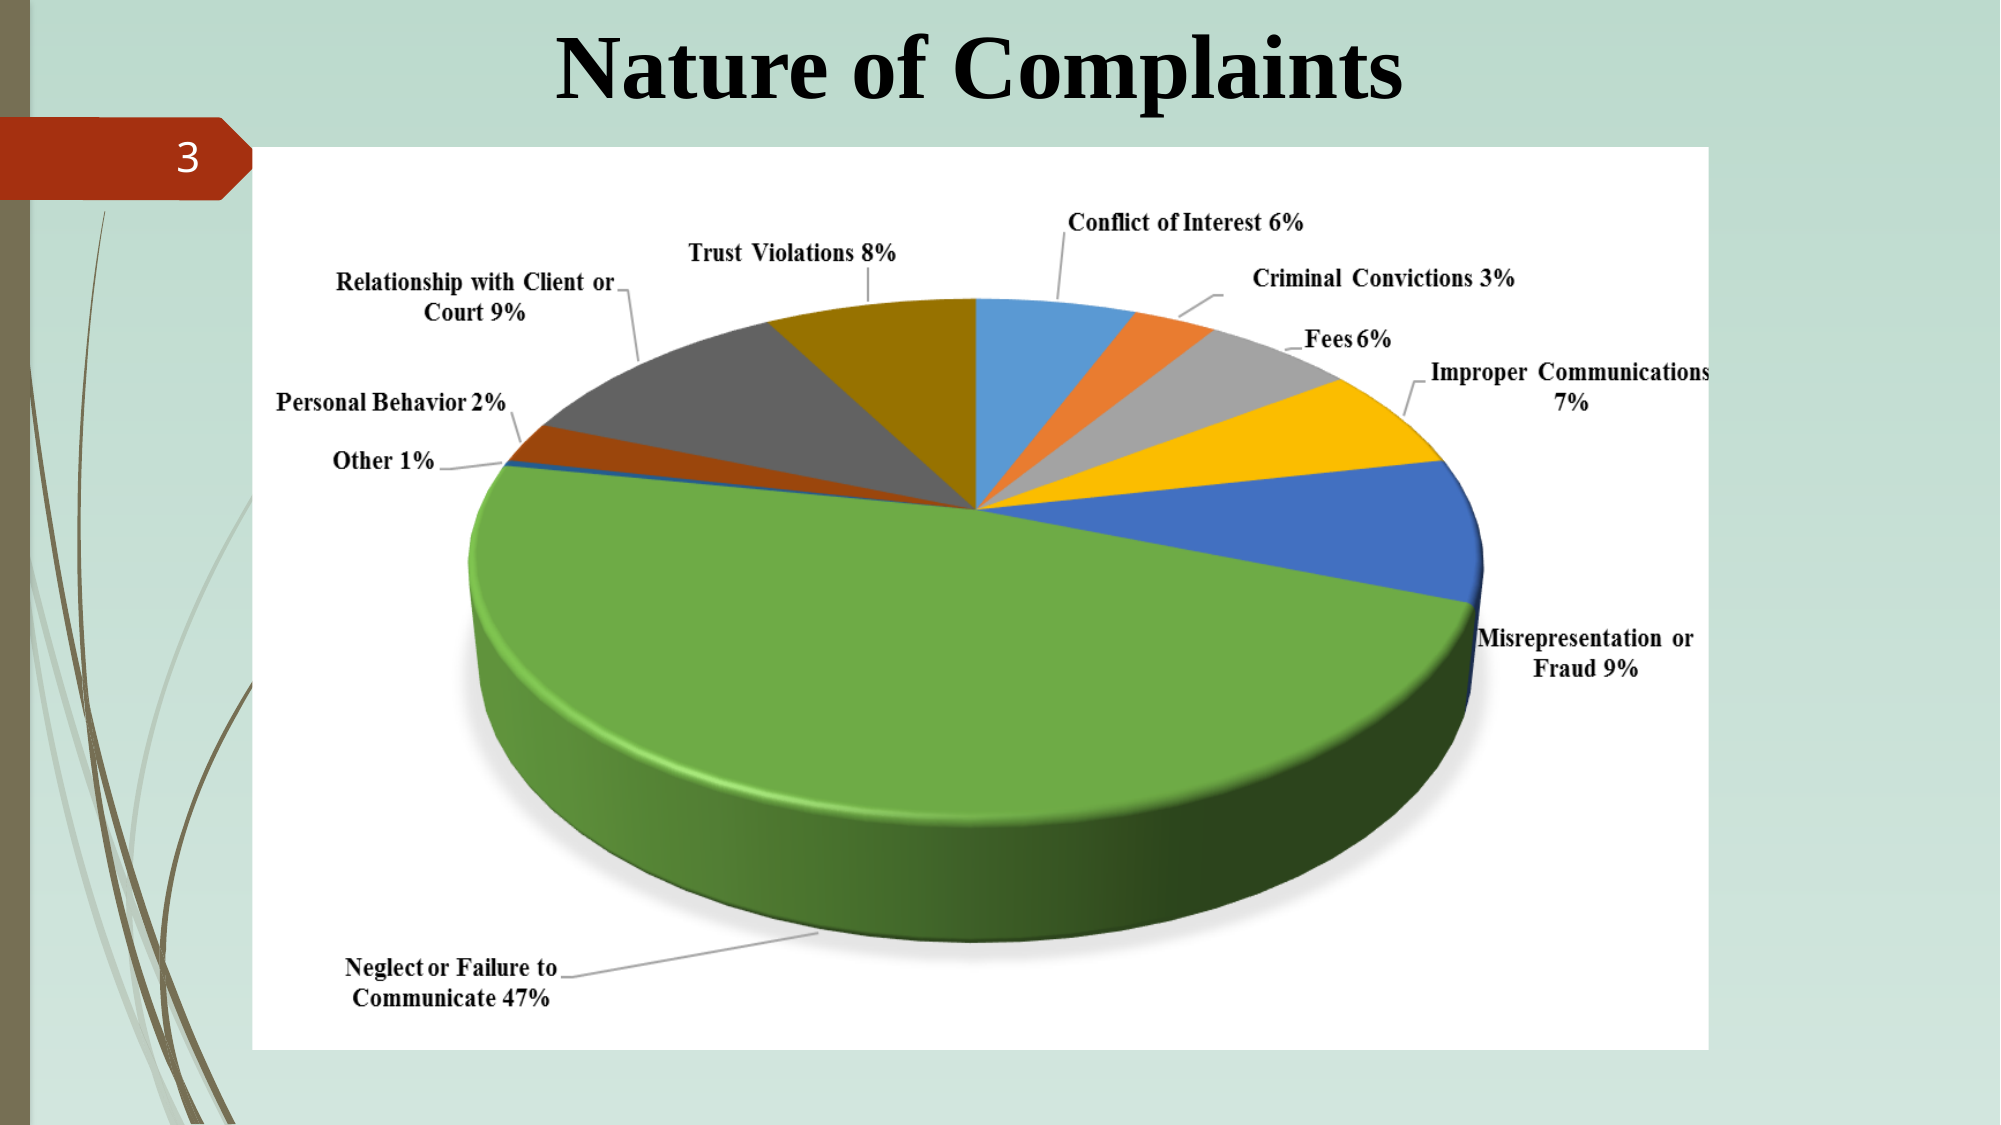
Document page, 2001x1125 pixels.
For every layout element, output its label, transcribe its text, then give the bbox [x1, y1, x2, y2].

picture [252, 147, 1709, 1051]
slide_number 3 [87, 129, 216, 190]
text_box Nature of Complaints [348, 0, 1613, 125]
